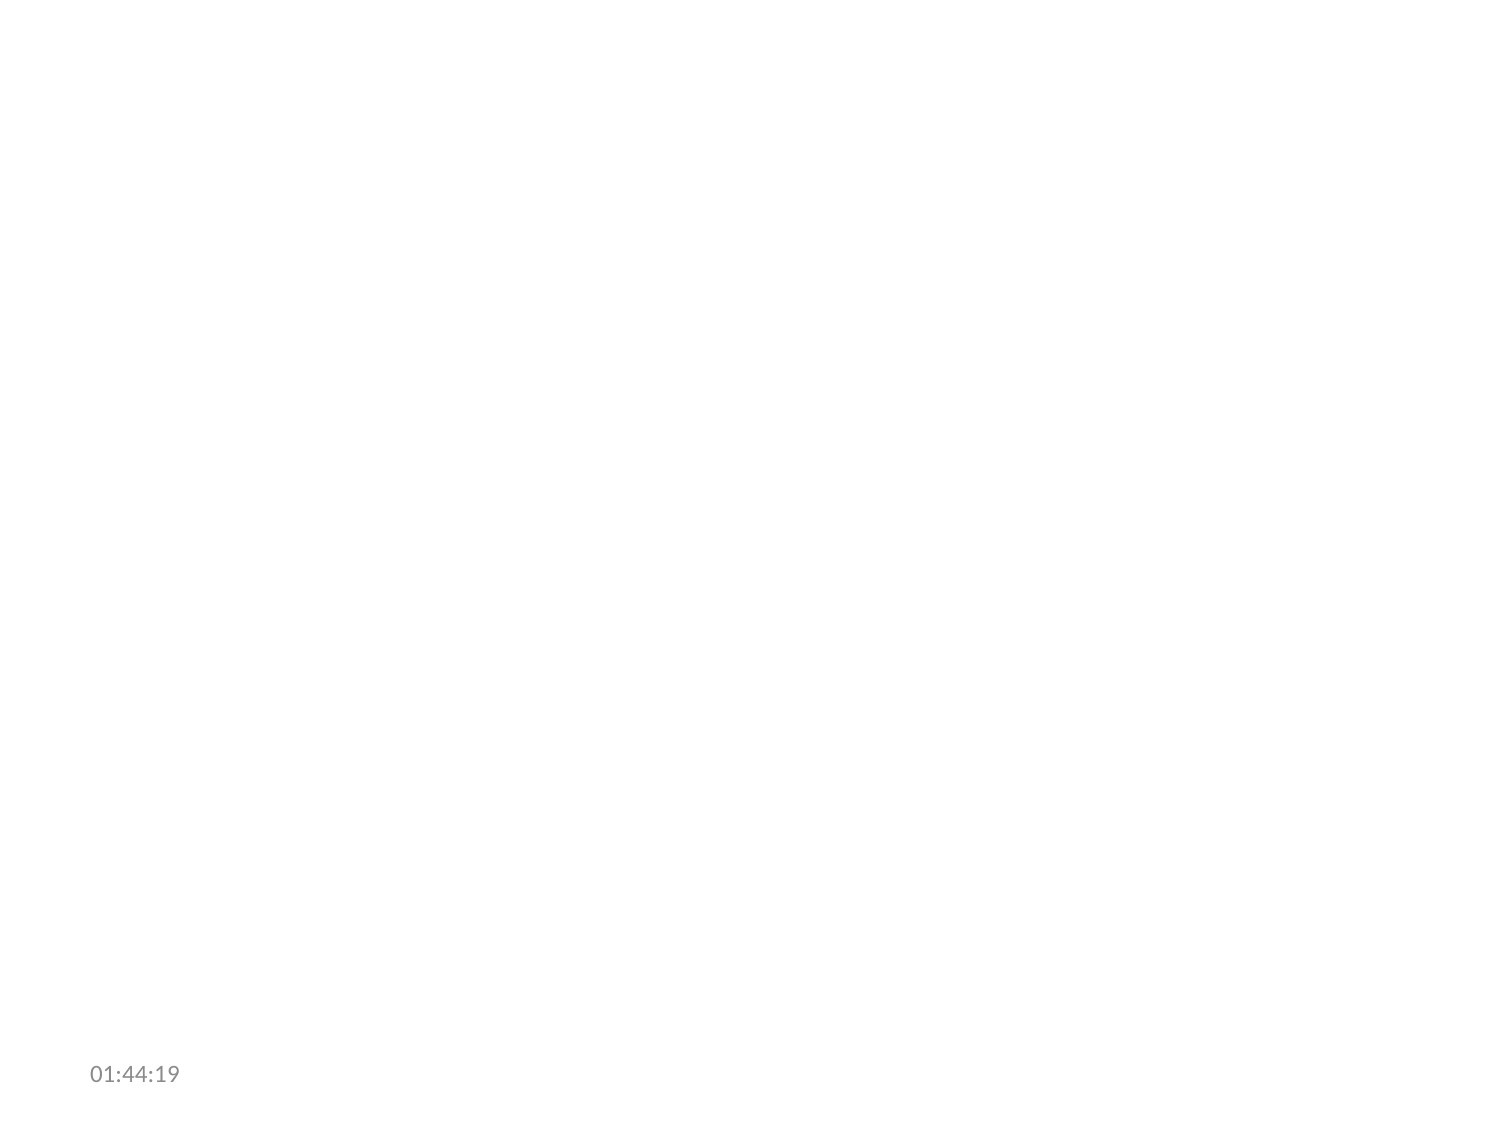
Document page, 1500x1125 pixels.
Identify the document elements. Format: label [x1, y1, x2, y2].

slide_number [75, 1042, 425, 1103]
